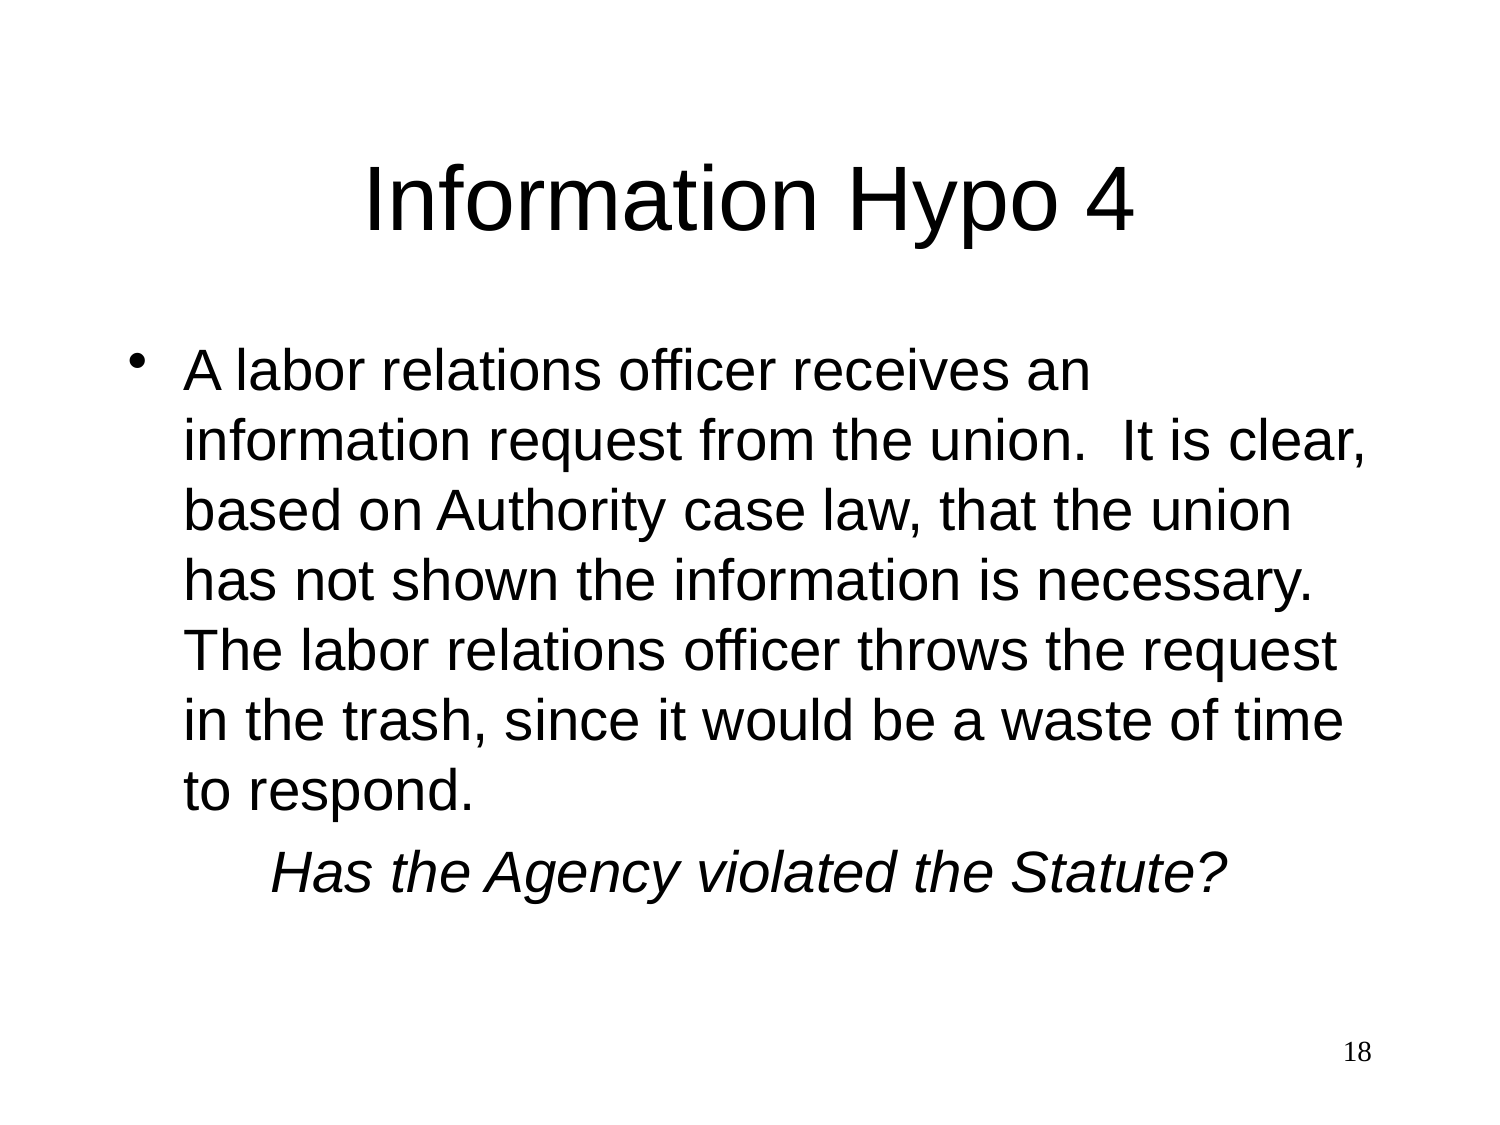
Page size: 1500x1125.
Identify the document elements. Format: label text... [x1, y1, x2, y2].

list A labor relations officer receives an information request from the union. It is clear, based on Authority case law, that the union has not shown the information is necessary. The labor relations officer throws the request in the trash, since it would be a waste of time to respond. Has the Agency violated the Statute? [112, 324, 1388, 1001]
slide_number 18 [1074, 1024, 1388, 1101]
title Information Hypo 4 [112, 99, 1388, 288]
